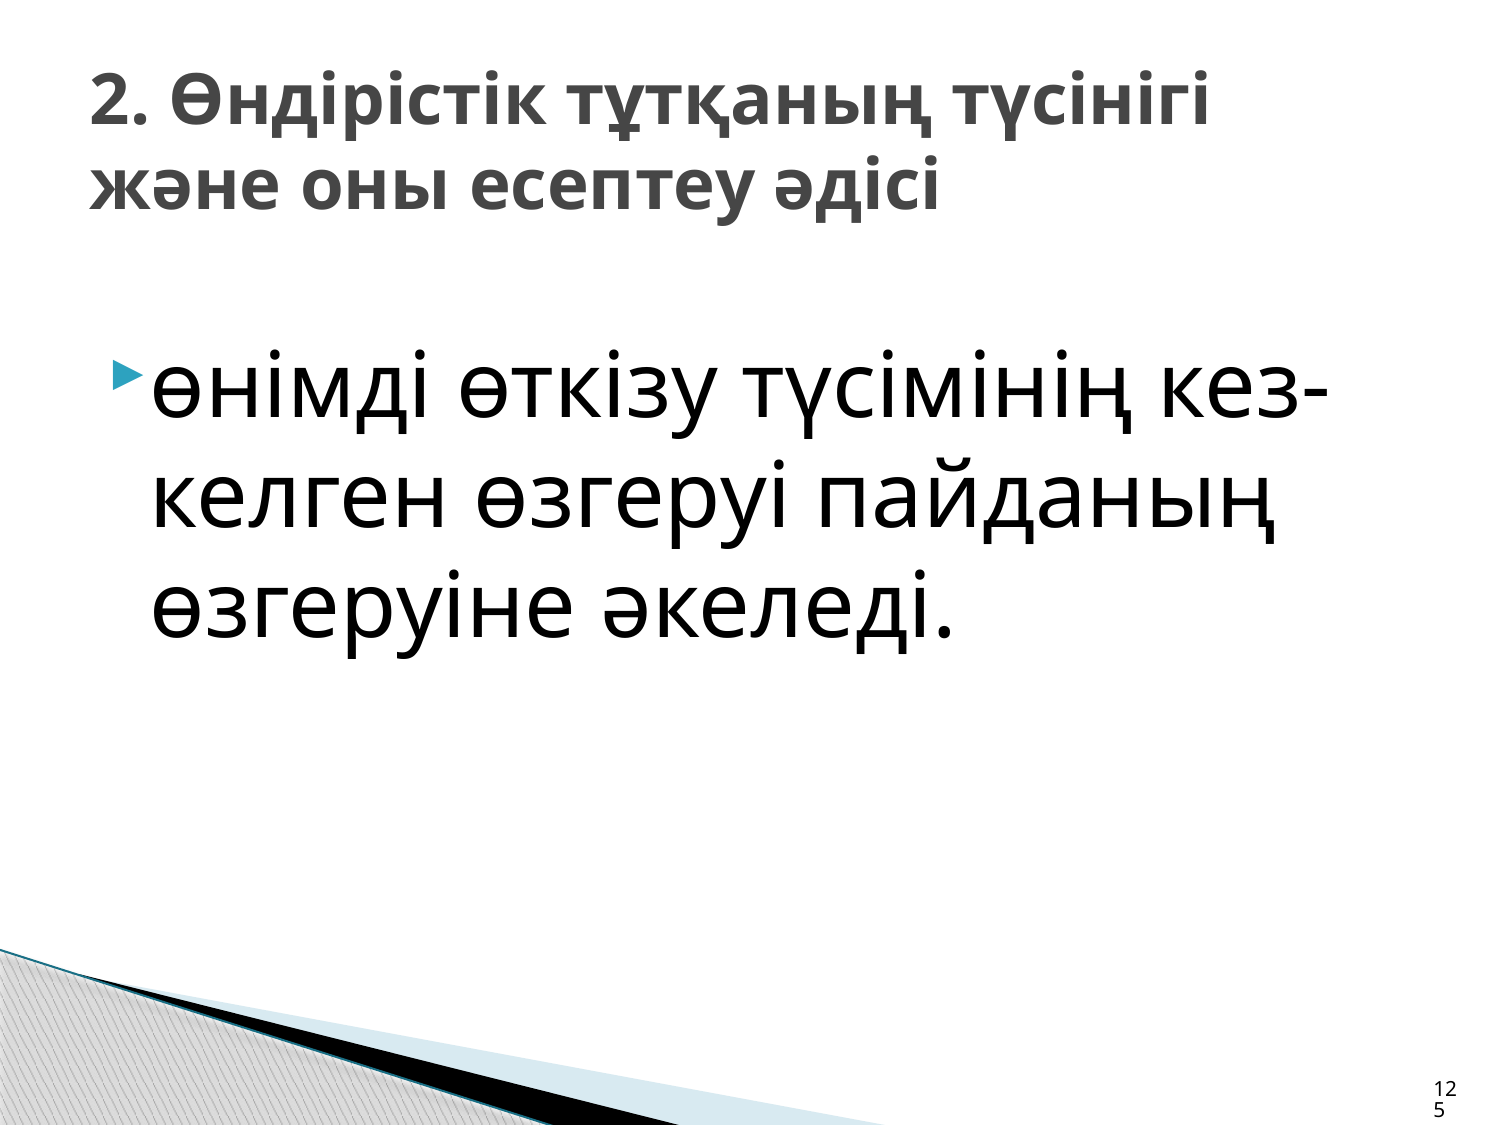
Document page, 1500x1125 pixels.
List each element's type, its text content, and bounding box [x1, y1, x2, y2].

title 2. Өндірістік тұтқаның түсінігі және оны есептеу әдісі [75, 45, 1425, 233]
list өнімді өткізу түсімінің кез-келген өзгеруі пайданың өзгеруіне әкеледі. [75, 243, 1425, 986]
slide_number 125 [1418, 1051, 1479, 1112]
